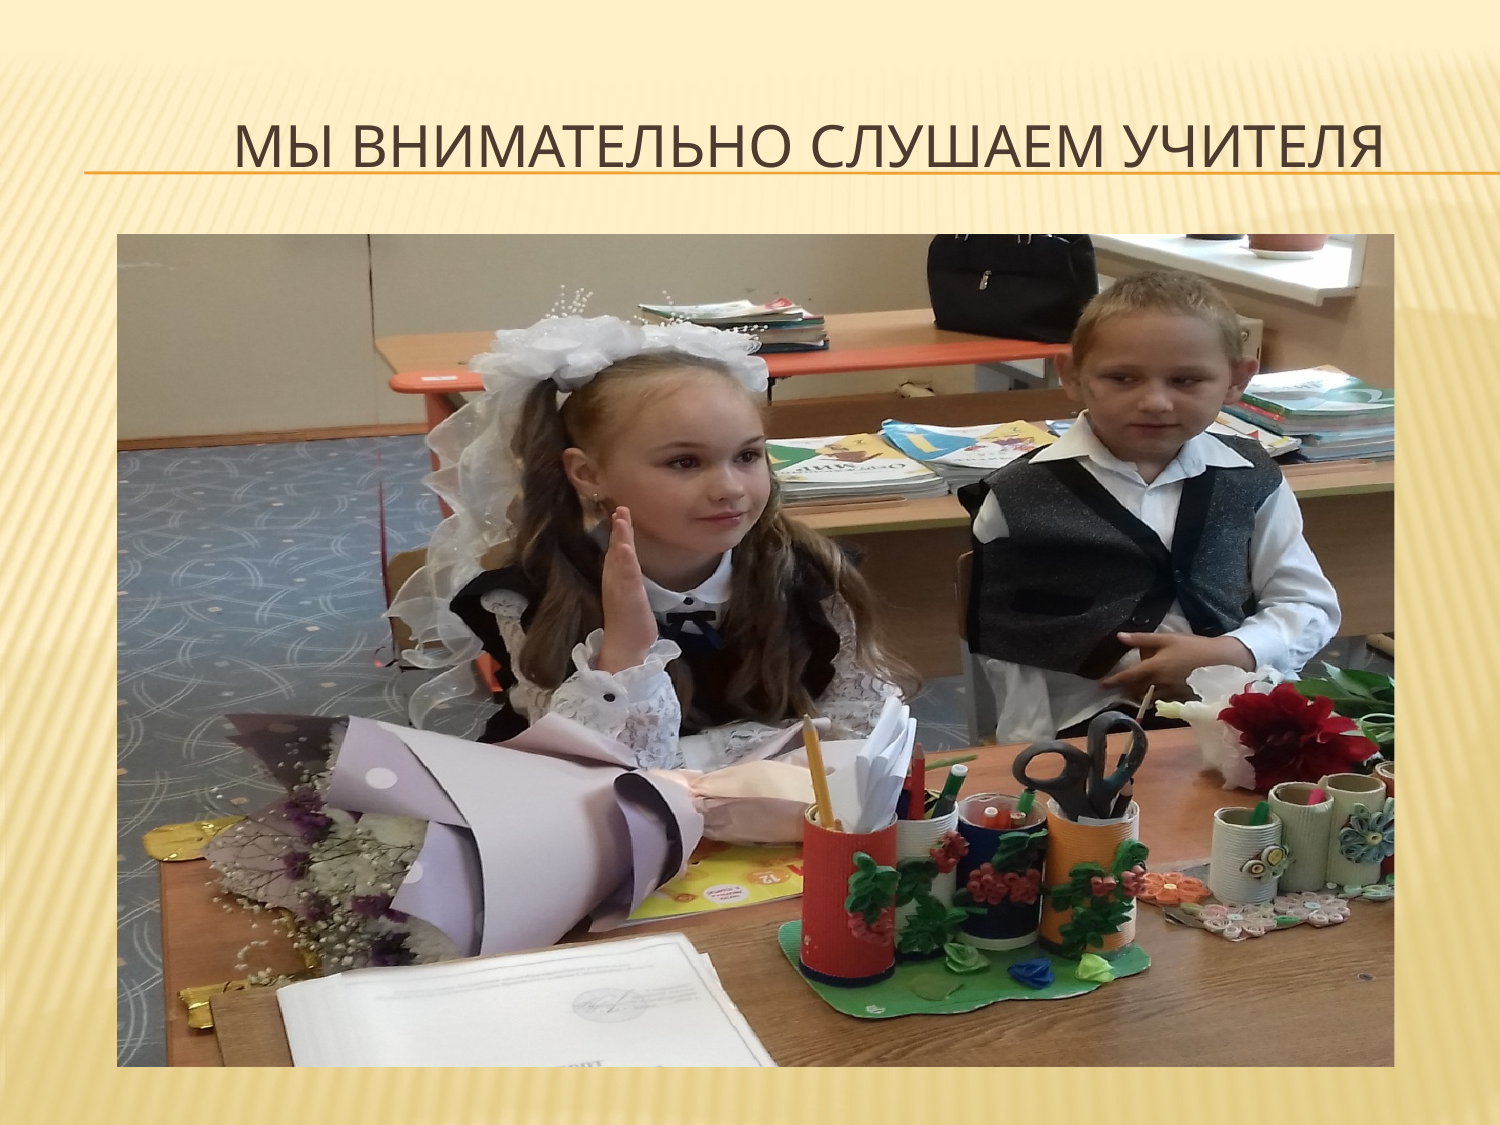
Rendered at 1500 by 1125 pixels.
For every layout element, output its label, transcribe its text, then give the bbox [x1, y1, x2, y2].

title Мы внимательно слушаем учителя [50, 75, 1475, 213]
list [116, 234, 1395, 1067]
